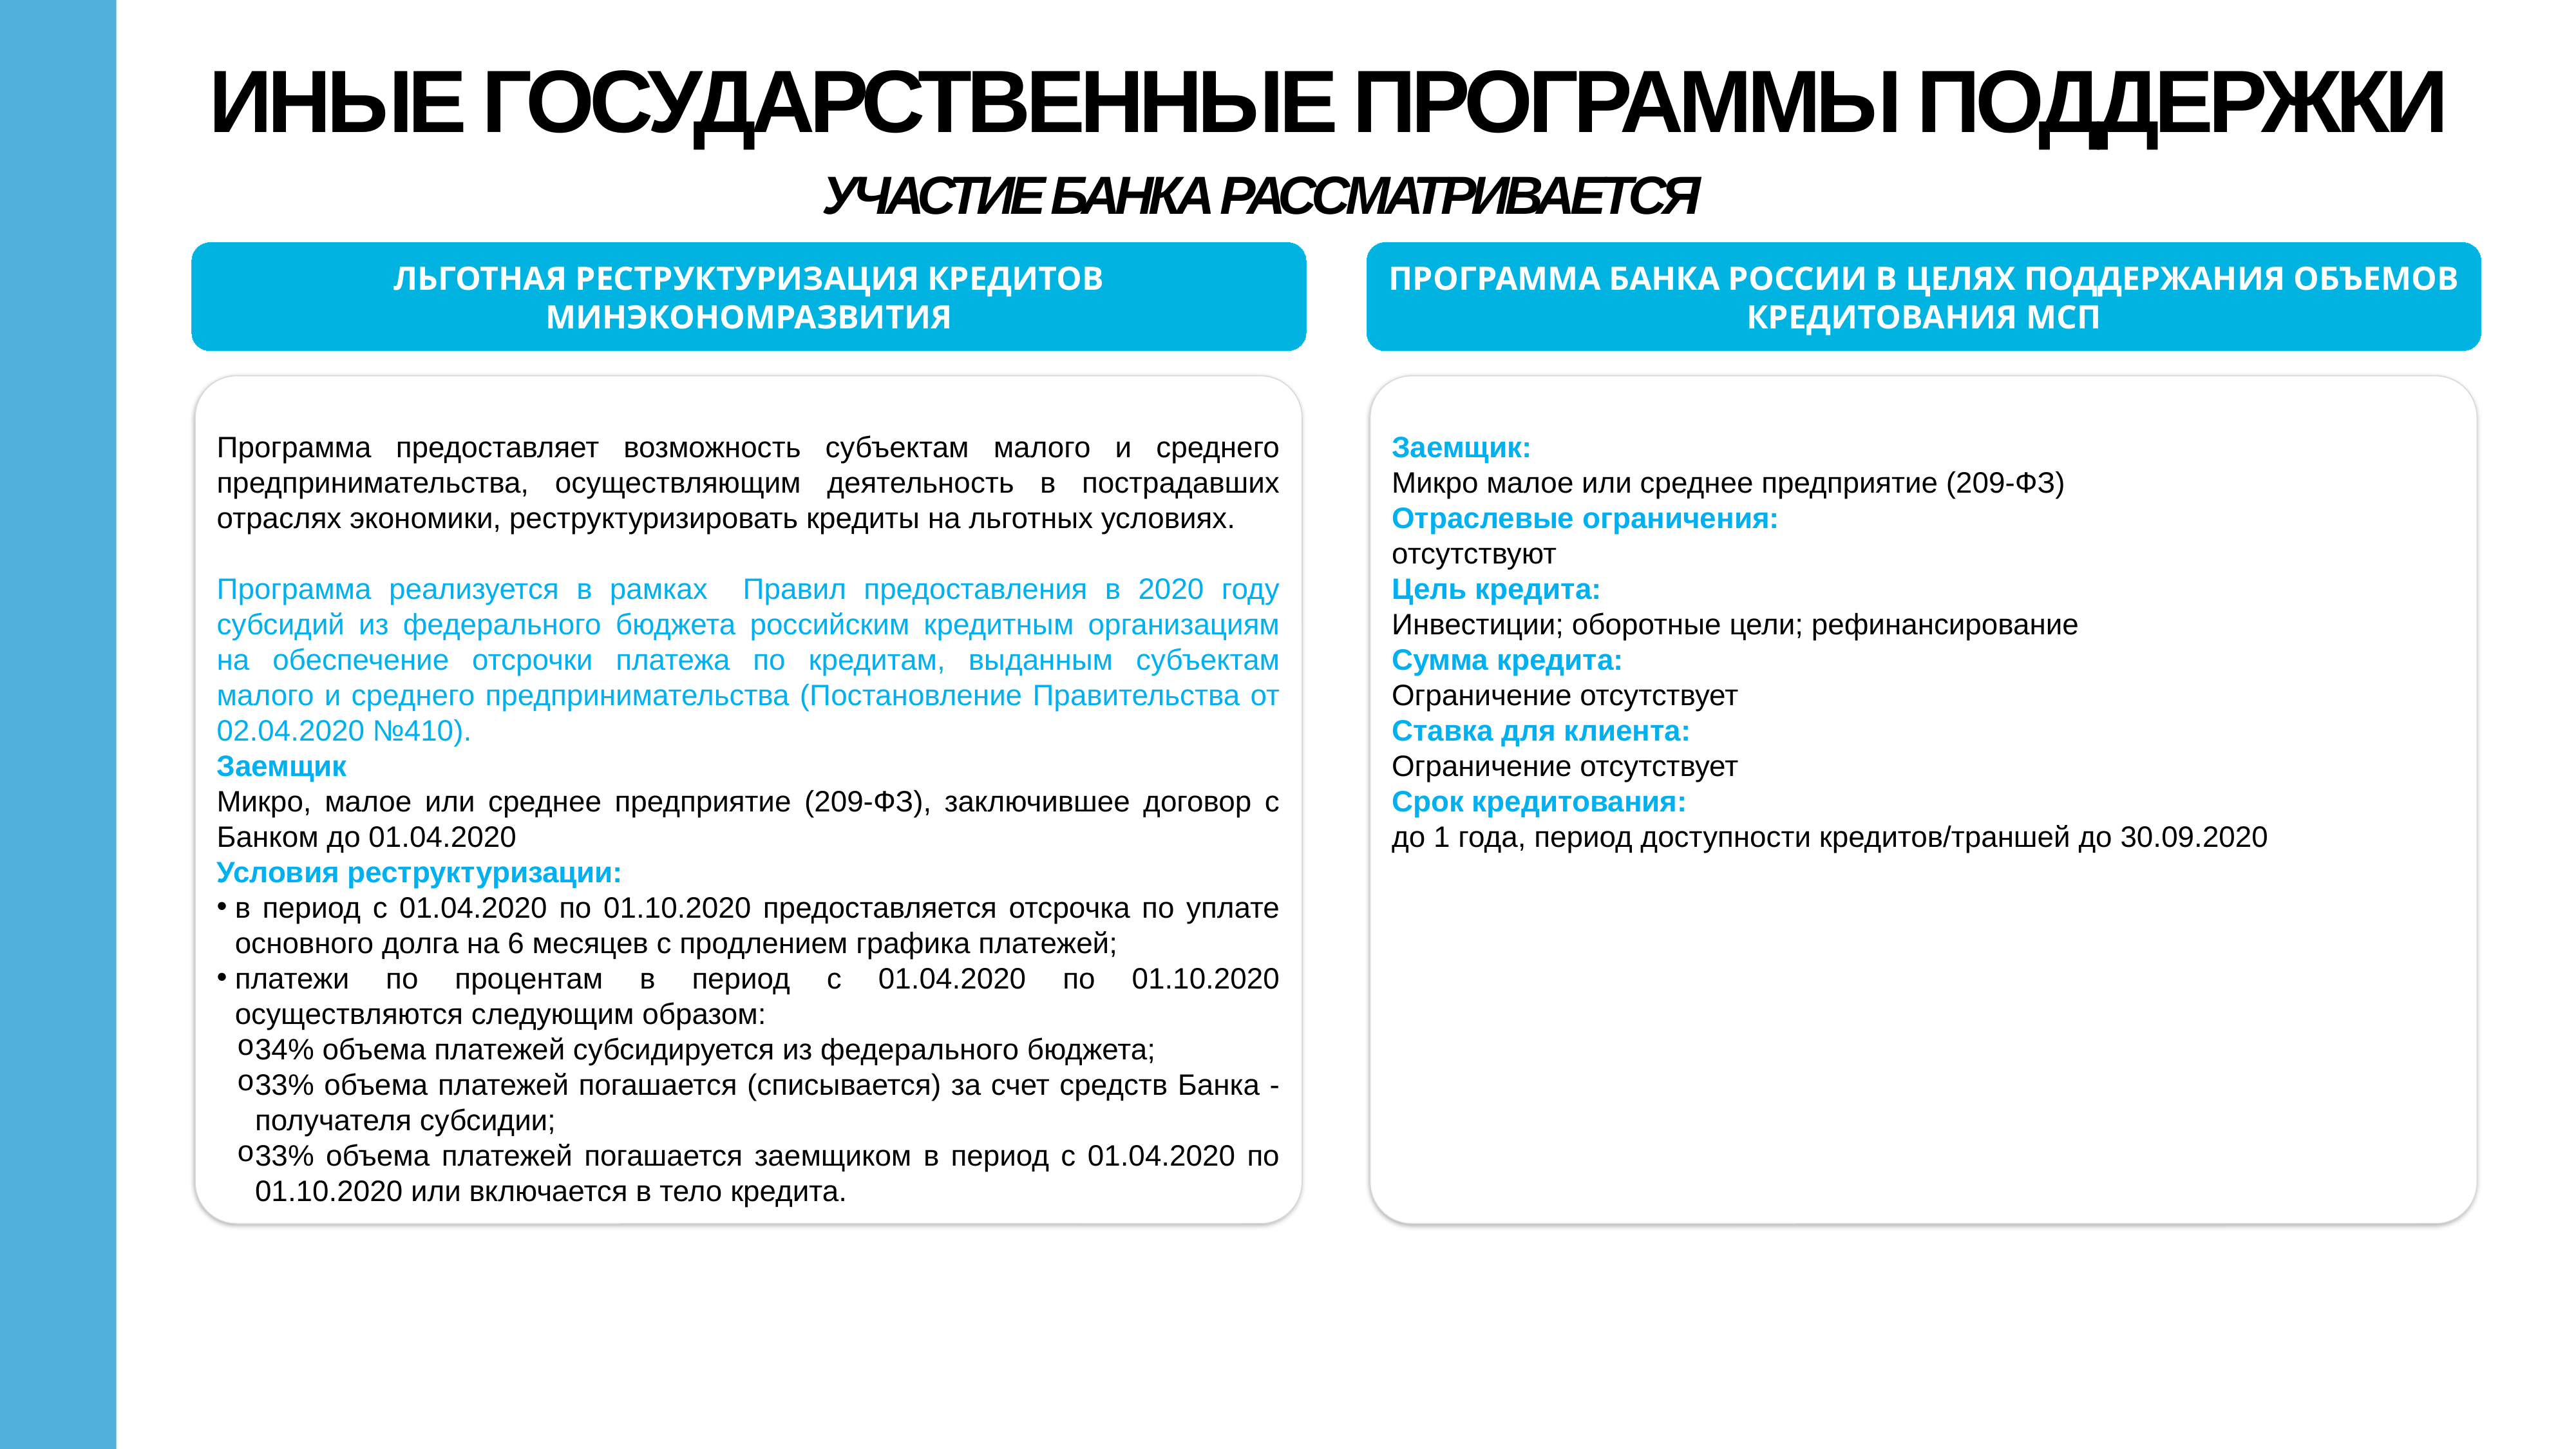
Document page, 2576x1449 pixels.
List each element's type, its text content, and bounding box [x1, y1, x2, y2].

text_box Заемщик: Микро малое или среднее предприятие (209-ФЗ) Отраслевые ограничения: отсутствуют Цель кредита: Инвестиции; оборотные цели; рефинансирование Сумма кредита: Ограничение отсутствует Ставка для клиента: Ограничение отсутствует Срок кредитования: до 1 года, период доступности кредитов/траншей до 30.09.2020 [1370, 375, 2477, 1224]
text_box УЧАСТИЕ банка РАССМАТРИВАЕТСЯ [75, 167, 2448, 230]
text_box ИНЫЕ ГОСУДАРСТВЕННЫЕ ПРОГРАММЫ ПОДДЕРЖКИ [204, 59, 2496, 155]
text_box ПРОГРАММА БАНКА РОССИИ В ЦЕЛЯХ ПОДДЕРЖАНИЯ ОБЪЕМОВ КРЕДИТОВАНИЯ МСП [1367, 242, 2481, 351]
text_box ЛЬГОТНАЯ РЕСТРУКТУРИЗАЦИЯ КРЕДИТОВ МИНЭКОНОМРАЗВИТИЯ [191, 242, 1307, 351]
text_box [0, 0, 117, 1449]
text_box Программа предоставляет возможность субъектам малого и среднего предпринимательства, осуществляющим деятельность в пострадавших отраслях экономики, реструктуризировать кредиты на льготных условиях. Программа реализуется в рамках Правил предоставления в 2020 году субсидий из федерального бюджета российским кредитным организациям на обеспечение отсрочки платежа по кредитам, выданным субъектам малого и среднего предпринимательства (Постановление Правительства от 02.04.2020 №410). Заемщик Микро, малое или среднее предприятие (209-ФЗ), заключившее договор с Банком до 01.04.2020 Условия реструктуризации: в период с 01.04.2020 по 01.10.2020 предоставляется отсрочка по уплате основного долга на 6 месяцев с продлением графика платежей; платежи по процентам в период с 01.04.2020 по 01.10.2020 осуществляются следующим образом: 34% объема платежей субсидируется из федерального бюджета; 33% объема платежей погашается (списывается) за счет средств Банка - получателя субсидии; 33% объема платежей погашается заемщиком в период с 01.04.2020 по 01.10.2020 или включается в тело кредита. [195, 375, 1302, 1224]
